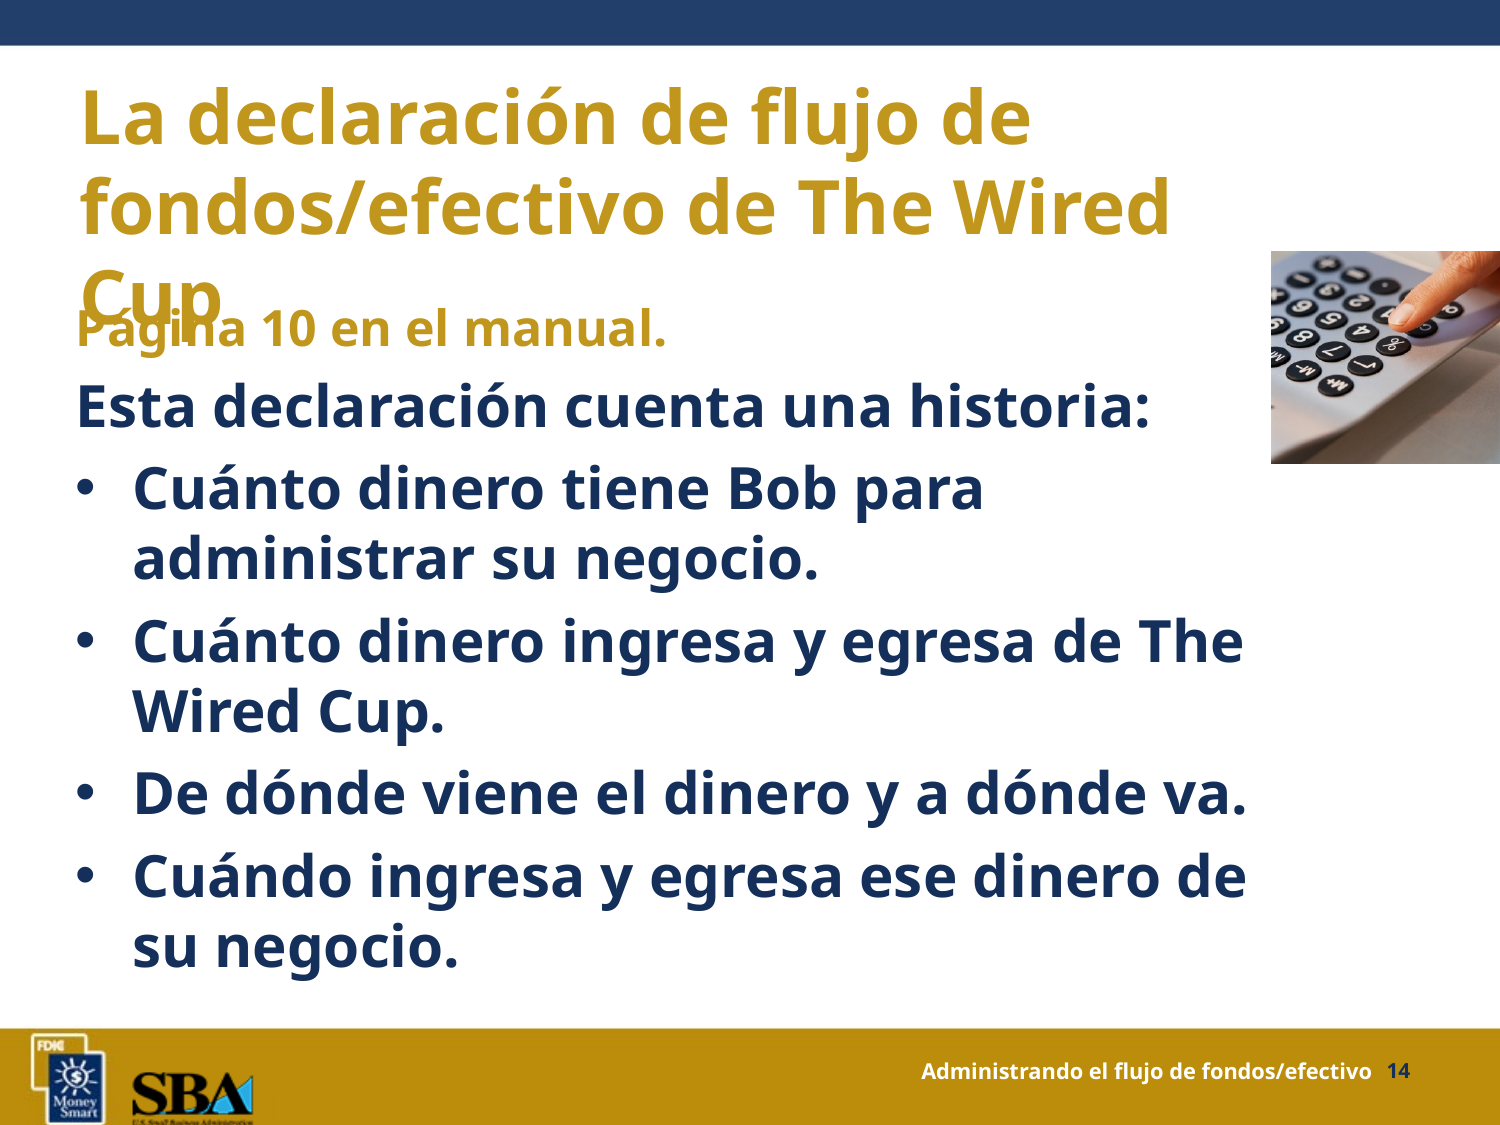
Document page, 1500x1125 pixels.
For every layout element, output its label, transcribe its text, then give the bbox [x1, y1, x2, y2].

list Página 10 en el manual. Esta declaración cuenta una historia: Cuánto dinero tiene Bob para administrar su negocio. Cuánto dinero ingresa y egresa de The Wired Cup. De dónde viene el dinero y a dónde va. Cuándo ingresa y egresa ese dinero de su negocio. [60, 288, 1304, 980]
title La declaración de flujo de fondos/efectivo de The Wired Cup [64, 62, 1349, 163]
picture [0, 0, 1500, 1125]
